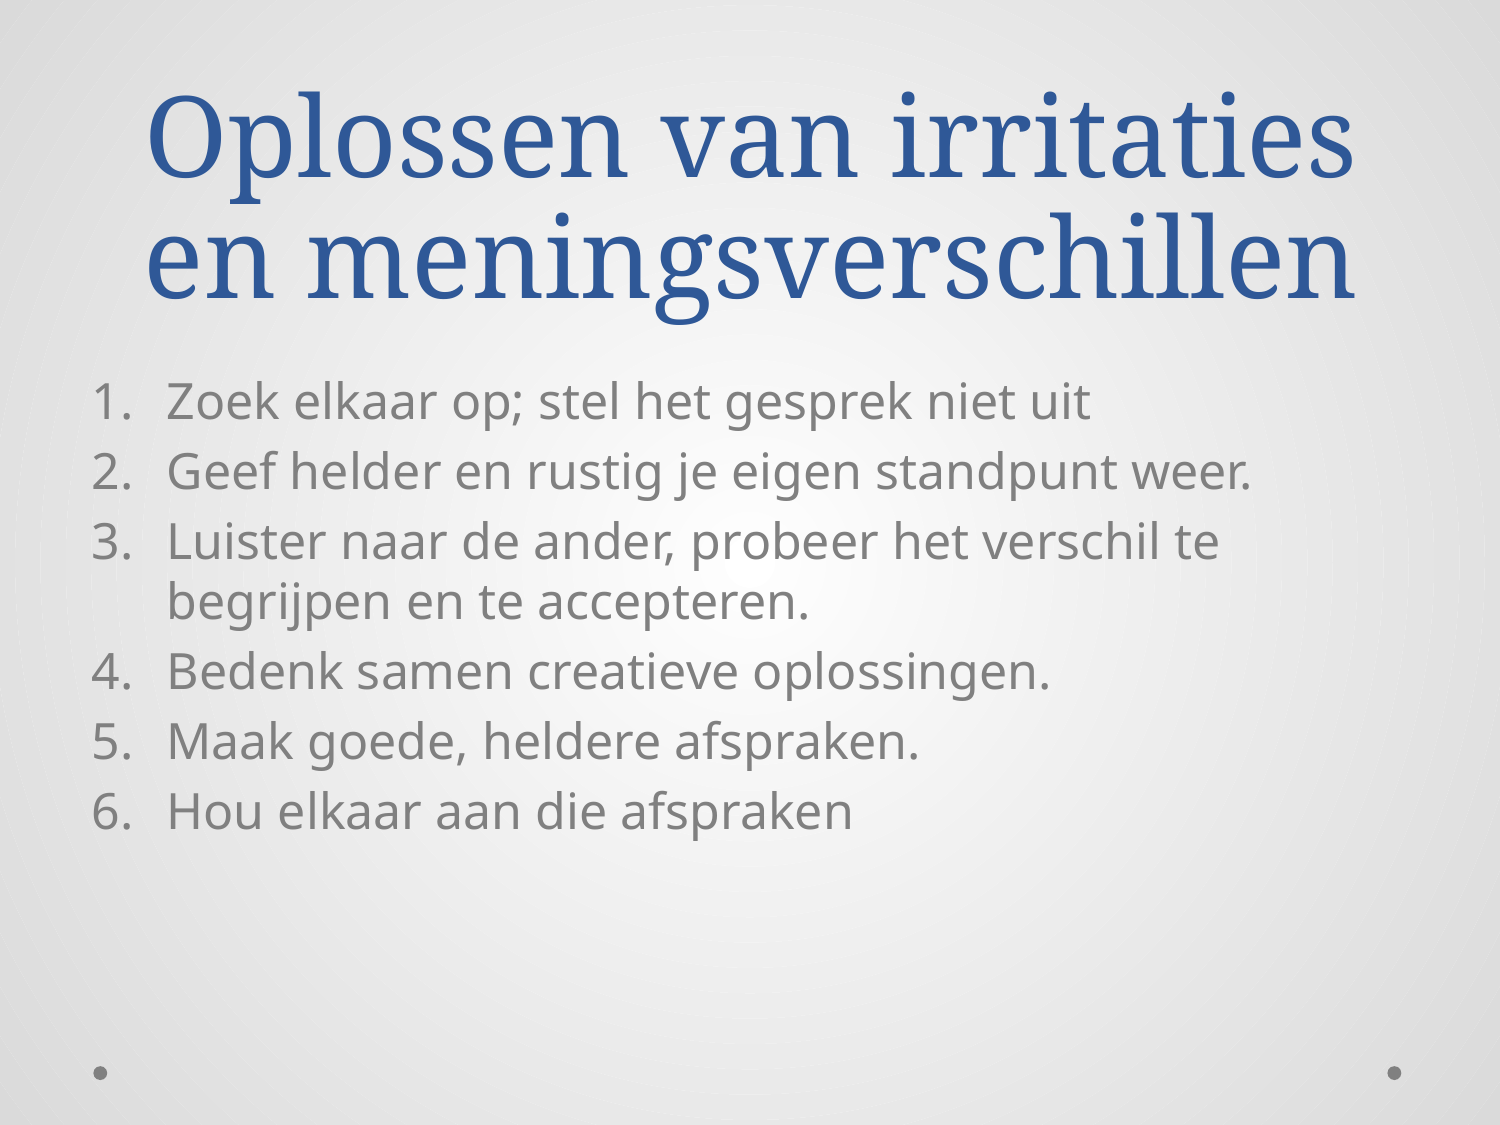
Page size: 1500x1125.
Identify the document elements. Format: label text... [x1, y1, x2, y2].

title Oplossen van irritaties en meningsverschillen [76, 66, 1427, 329]
list Zoek elkaar op; stel het gesprek niet uit Geef helder en rustig je eigen standpunt weer. Luister naar de ander, probeer het verschil te begrijpen en te accepteren. Bedenk samen creatieve oplossingen. Maak goede, heldere afspraken. Hou elkaar aan die afspraken [76, 361, 1425, 1005]
